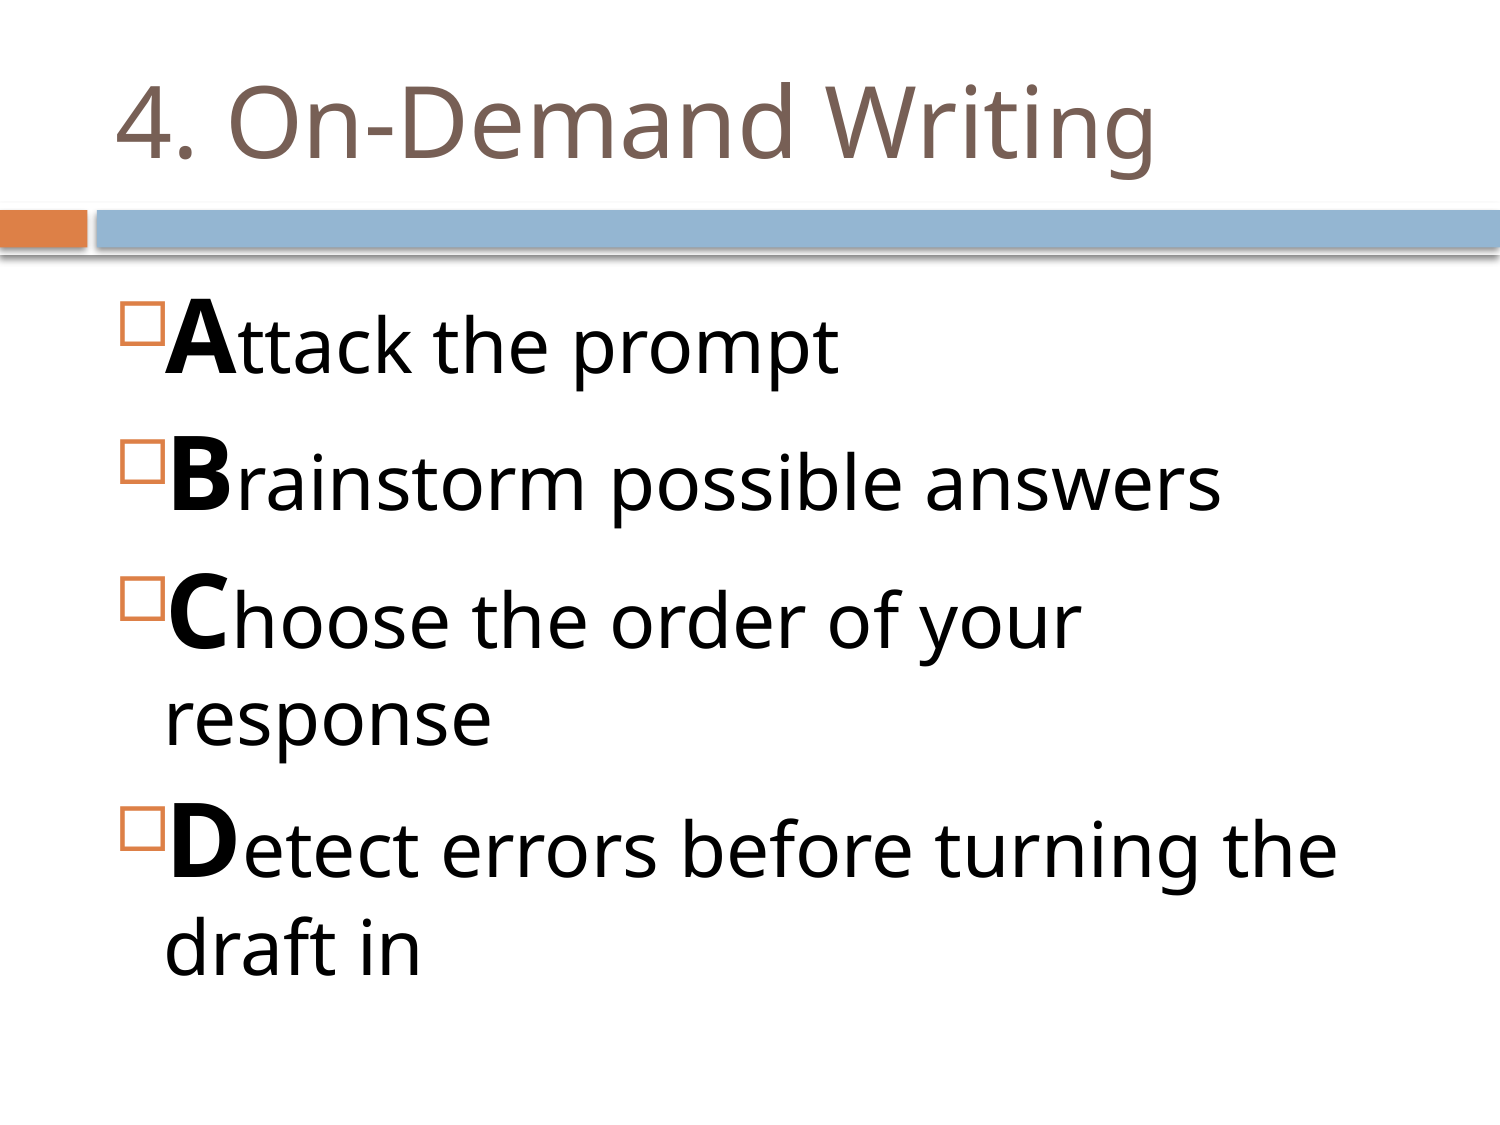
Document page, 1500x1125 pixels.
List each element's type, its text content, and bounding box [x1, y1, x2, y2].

list Attack the prompt Brainstorm possible answers Choose the order of your response Detect errors before turning the draft in [100, 262, 1438, 1000]
title 4. On-Demand Writing [100, 37, 1438, 200]
